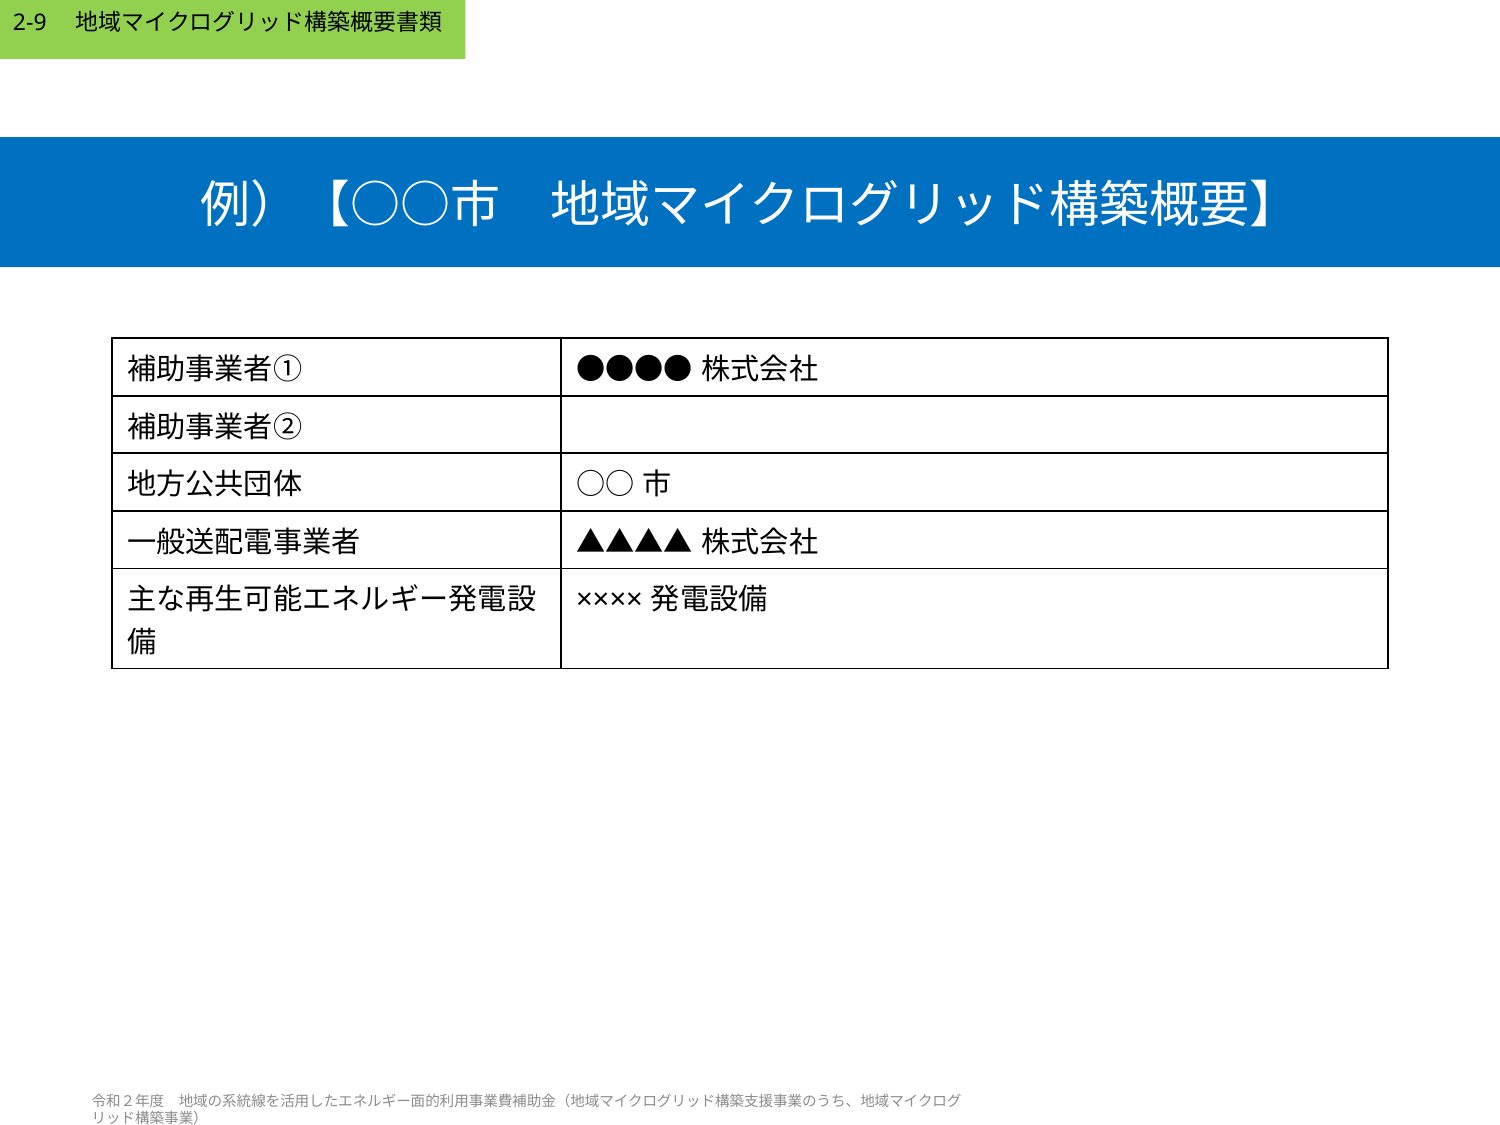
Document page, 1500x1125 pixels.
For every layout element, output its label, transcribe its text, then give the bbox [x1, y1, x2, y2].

title 例）【○○市 地域マイクログリッド構築概要】 [0, 137, 1500, 268]
table_cell 主な再生可能エネルギー発電設備 [113, 569, 560, 668]
table_cell ▲▲▲▲株式会社 [562, 512, 1387, 568]
table_header ●●●●株式会社 [562, 339, 1387, 395]
table_cell ○○市 [562, 454, 1387, 510]
table_cell ××××発電設備 [562, 569, 1387, 668]
table_cell [562, 397, 1387, 452]
table_header 補助事業者① [113, 339, 560, 395]
table_cell 補助事業者② [113, 397, 560, 452]
table_cell 地方公共団体 [113, 454, 560, 510]
table_cell 一般送配電事業者 [113, 512, 560, 568]
text_box 2-9 地域マイクログリッド構築概要書類 [0, 0, 467, 61]
text_box 令和２年度 地域の系統線を活用したエネルギー面的利用事業費補助金（地域マイクログリッド構築支援事業のうち、地域マイクログリッド構築事業） [76, 1093, 988, 1125]
